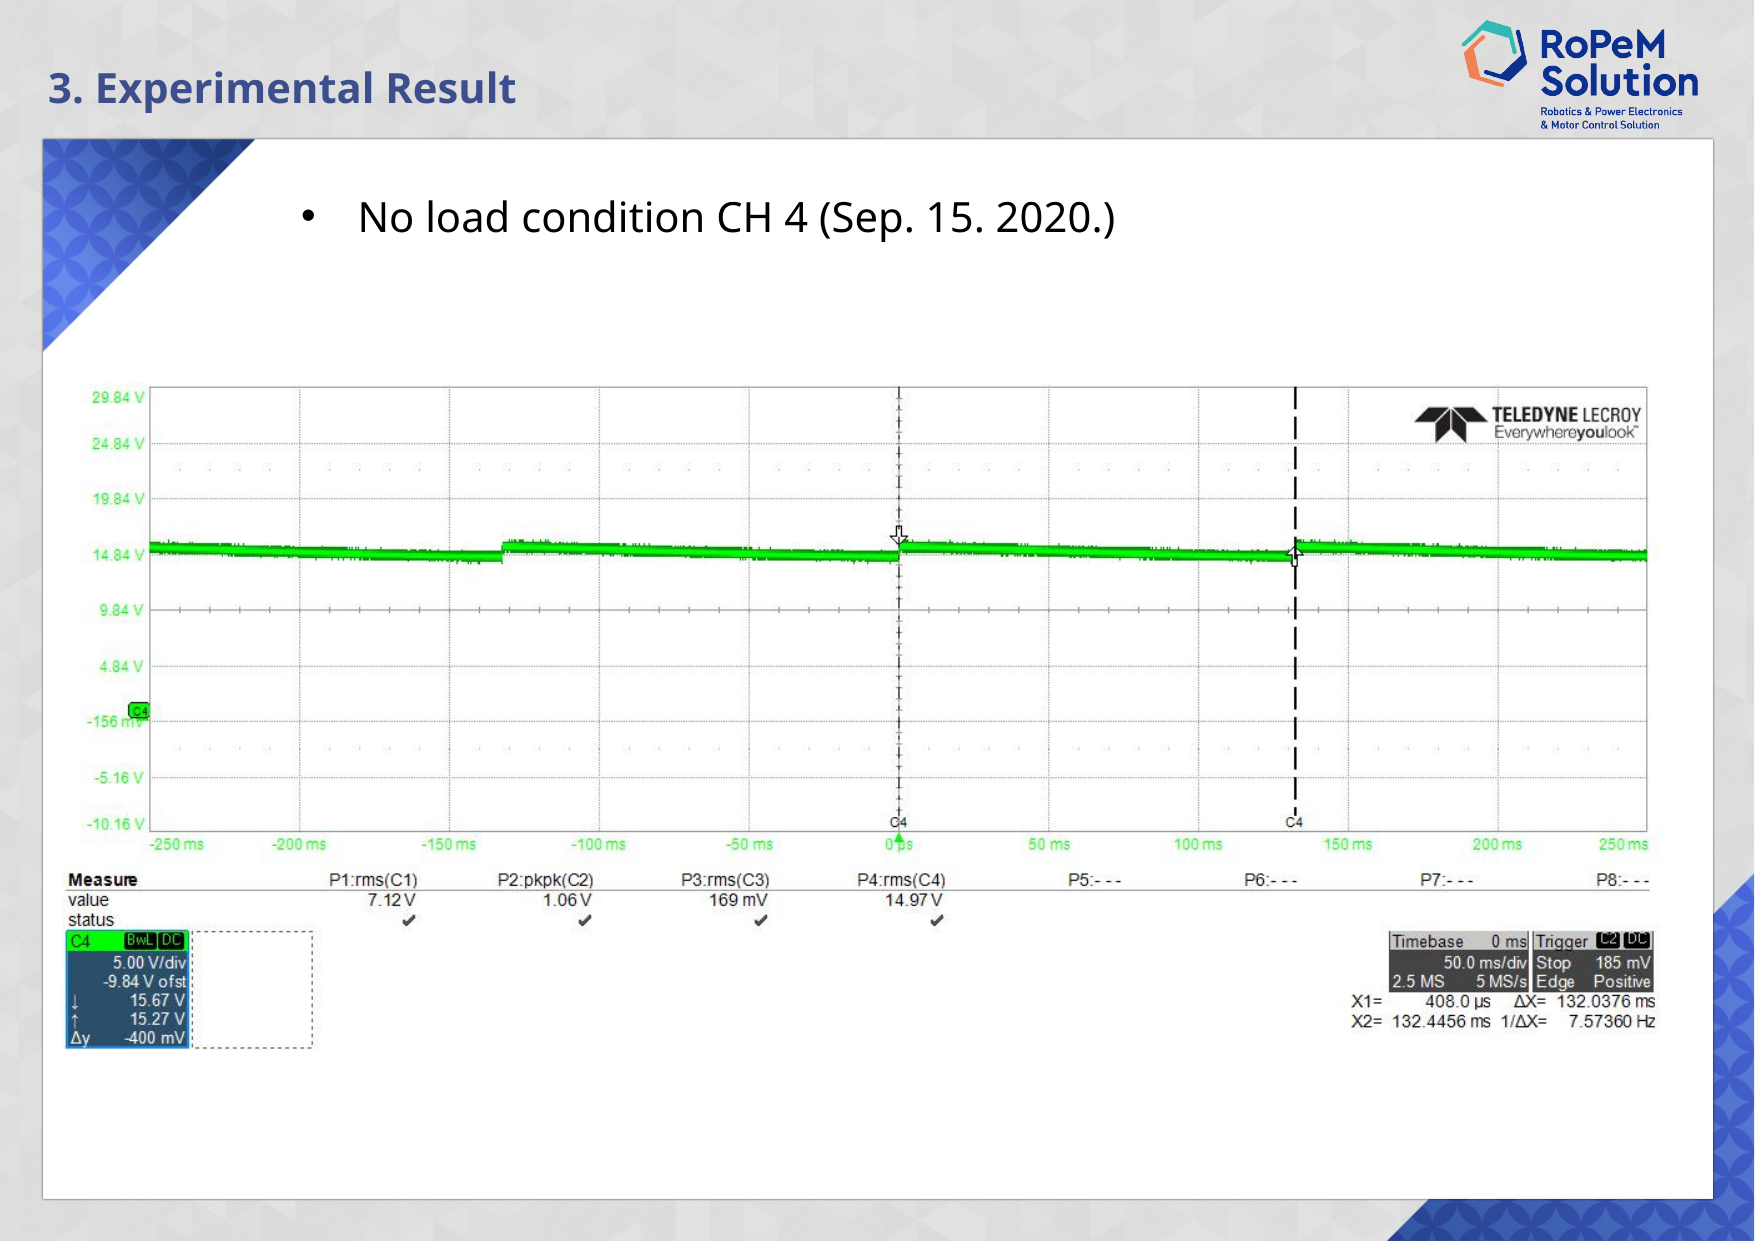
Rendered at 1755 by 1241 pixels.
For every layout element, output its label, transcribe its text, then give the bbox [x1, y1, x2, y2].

title 3. Experimental Result [31, 17, 1427, 157]
text_box No load condition CH 4 (Sep. 15. 2020.) [286, 183, 1208, 248]
picture [0, 0, 1755, 1241]
